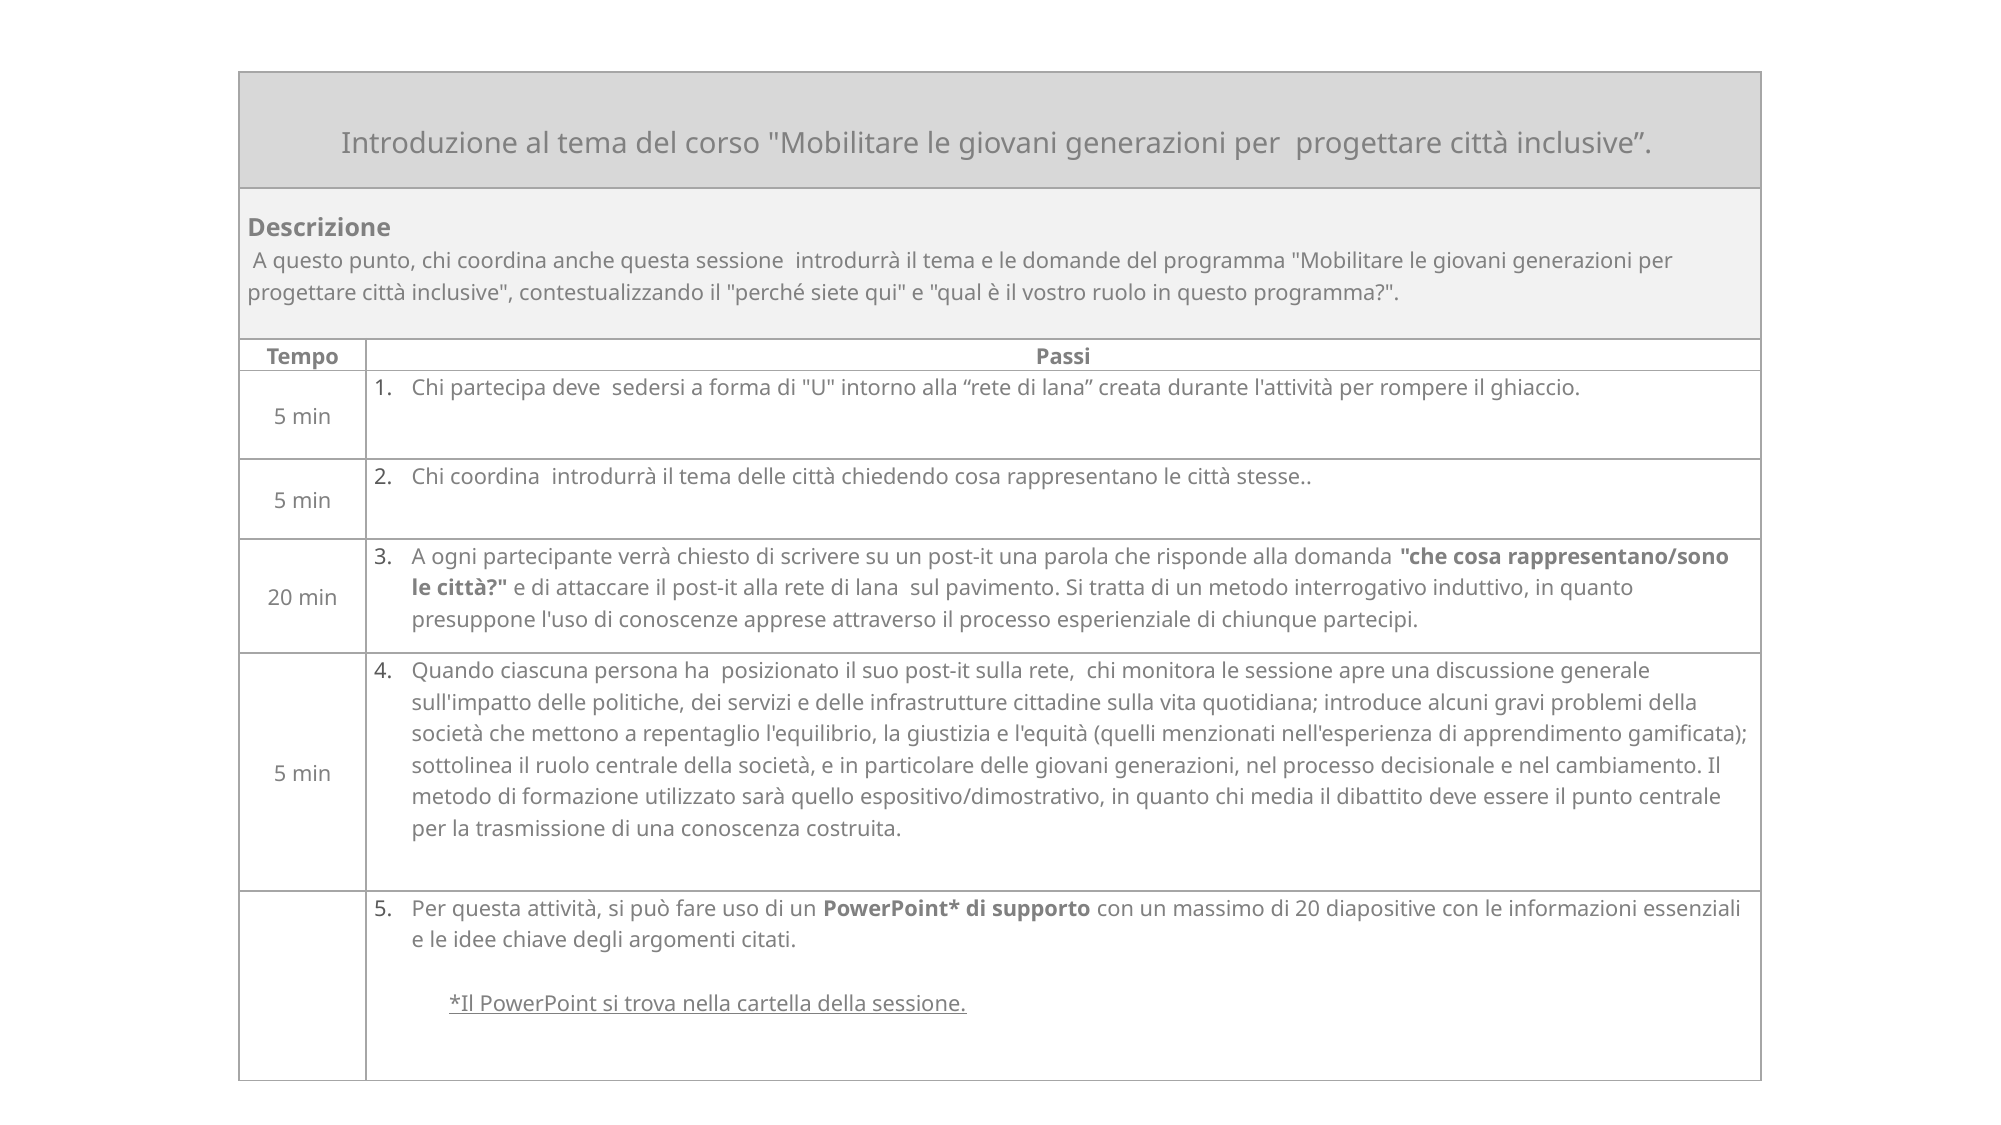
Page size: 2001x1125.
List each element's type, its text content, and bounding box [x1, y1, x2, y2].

table_cell 5 min [240, 371, 365, 458]
table_cell Chi coordina introdurrà il tema delle città chiedendo cosa rappresentano le città stesse.. [367, 460, 1760, 538]
table_cell 5 min [240, 460, 365, 538]
table_cell 20 min [240, 540, 365, 652]
table_cell Chi partecipa deve sedersi a forma di "U" intorno alla “rete di lana” creata durante l'attività per rompere il ghiaccio. [367, 371, 1760, 458]
table_cell Per questa attività, si può fare uso di un PowerPoint* di supporto con un massimo di 20 diapositive con le informazioni essenziali e le idee chiave degli argomenti citati. *Il PowerPoint si trova nella cartella della sessione. [367, 892, 1760, 1080]
table_cell Passi [367, 340, 1760, 370]
table_cell Quando ciascuna persona ha posizionato il suo post-it sulla rete, chi monitora le sessione apre una discussione generale sull'impatto delle politiche, dei servizi e delle infrastrutture cittadine sulla vita quotidiana; introduce alcuni gravi problemi della società che mettono a repentaglio l'equilibrio, la giustizia e l'equità (quelli menzionati nell'esperienza di apprendimento gamificata); sottolinea il ruolo centrale della società, e in particolare delle giovani generazioni, nel processo decisionale e nel cambiamento. Il metodo di formazione utilizzato sarà quello espositivo/dimostrativo, in quanto chi media il dibattito deve essere il punto centrale per la trasmissione di una conoscenza costruita. [367, 654, 1760, 890]
table_header Introduzione al tema del corso "Mobilitare le giovani generazioni per progettare città inclusive”. [240, 73, 1760, 187]
table_cell A ogni partecipante verrà chiesto di scrivere su un post-it una parola che risponde alla domanda "che cosa rappresentano/sono le città?" e di attaccare il post-it alla rete di lana sul pavimento. Si tratta di un metodo interrogativo induttivo, in quanto presuppone l'uso di conoscenze apprese attraverso il processo esperienziale di chiunque partecipi. [367, 540, 1760, 652]
table_cell 5 min [240, 654, 365, 890]
table_cell Descrizione A questo punto, chi coordina anche questa sessione introdurrà il tema e le domande del programma "Mobilitare le giovani generazioni per progettare città inclusive", contestualizzando il "perché siete qui" e "qual è il vostro ruolo in questo programma?". [240, 189, 1760, 338]
table_cell Tempo [240, 340, 365, 370]
table_cell [240, 892, 365, 1080]
